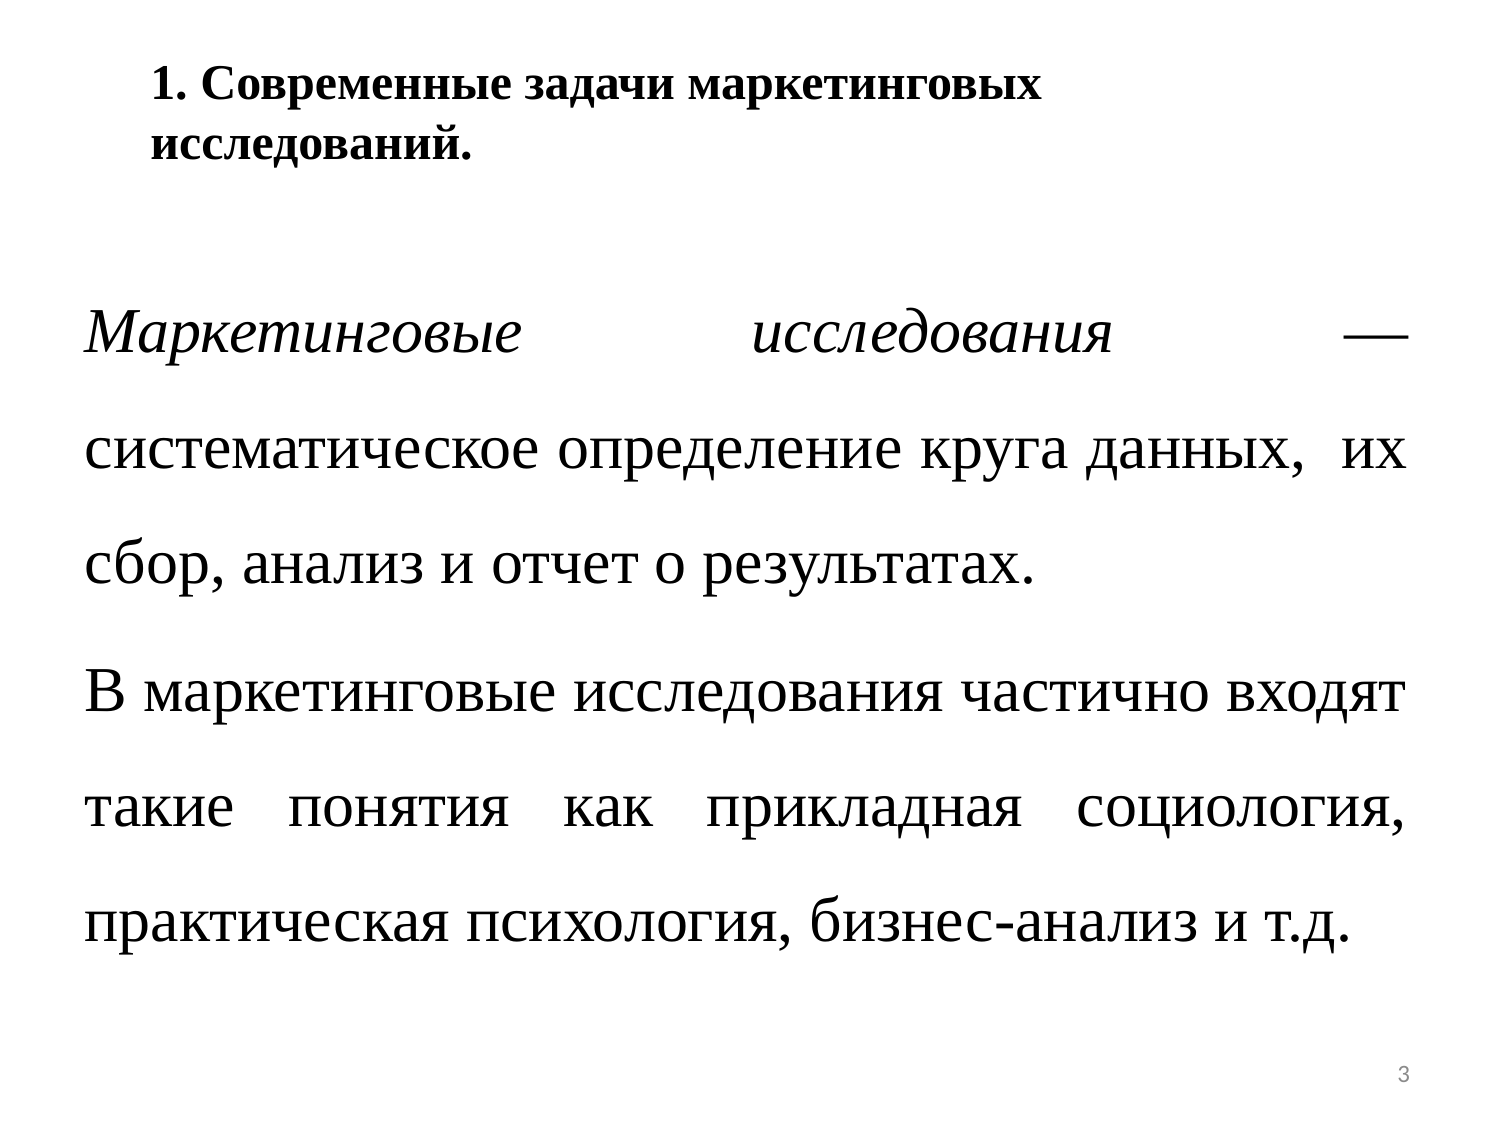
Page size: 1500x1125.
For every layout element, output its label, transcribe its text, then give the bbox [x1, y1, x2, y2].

slide_number 3 [1074, 1042, 1425, 1103]
list Маркетинговые исследования ― систематическое определе­ние круга данных, их сбор, анализ и отчет о результатах. В маркетинговые исследования частично входят такие понятия как прикладная социология, практическая психология, бизнес-анализ и т.д. [41, 172, 1424, 1083]
text_box 1. Современные задачи маркетинговых исследований. [135, 42, 1187, 178]
